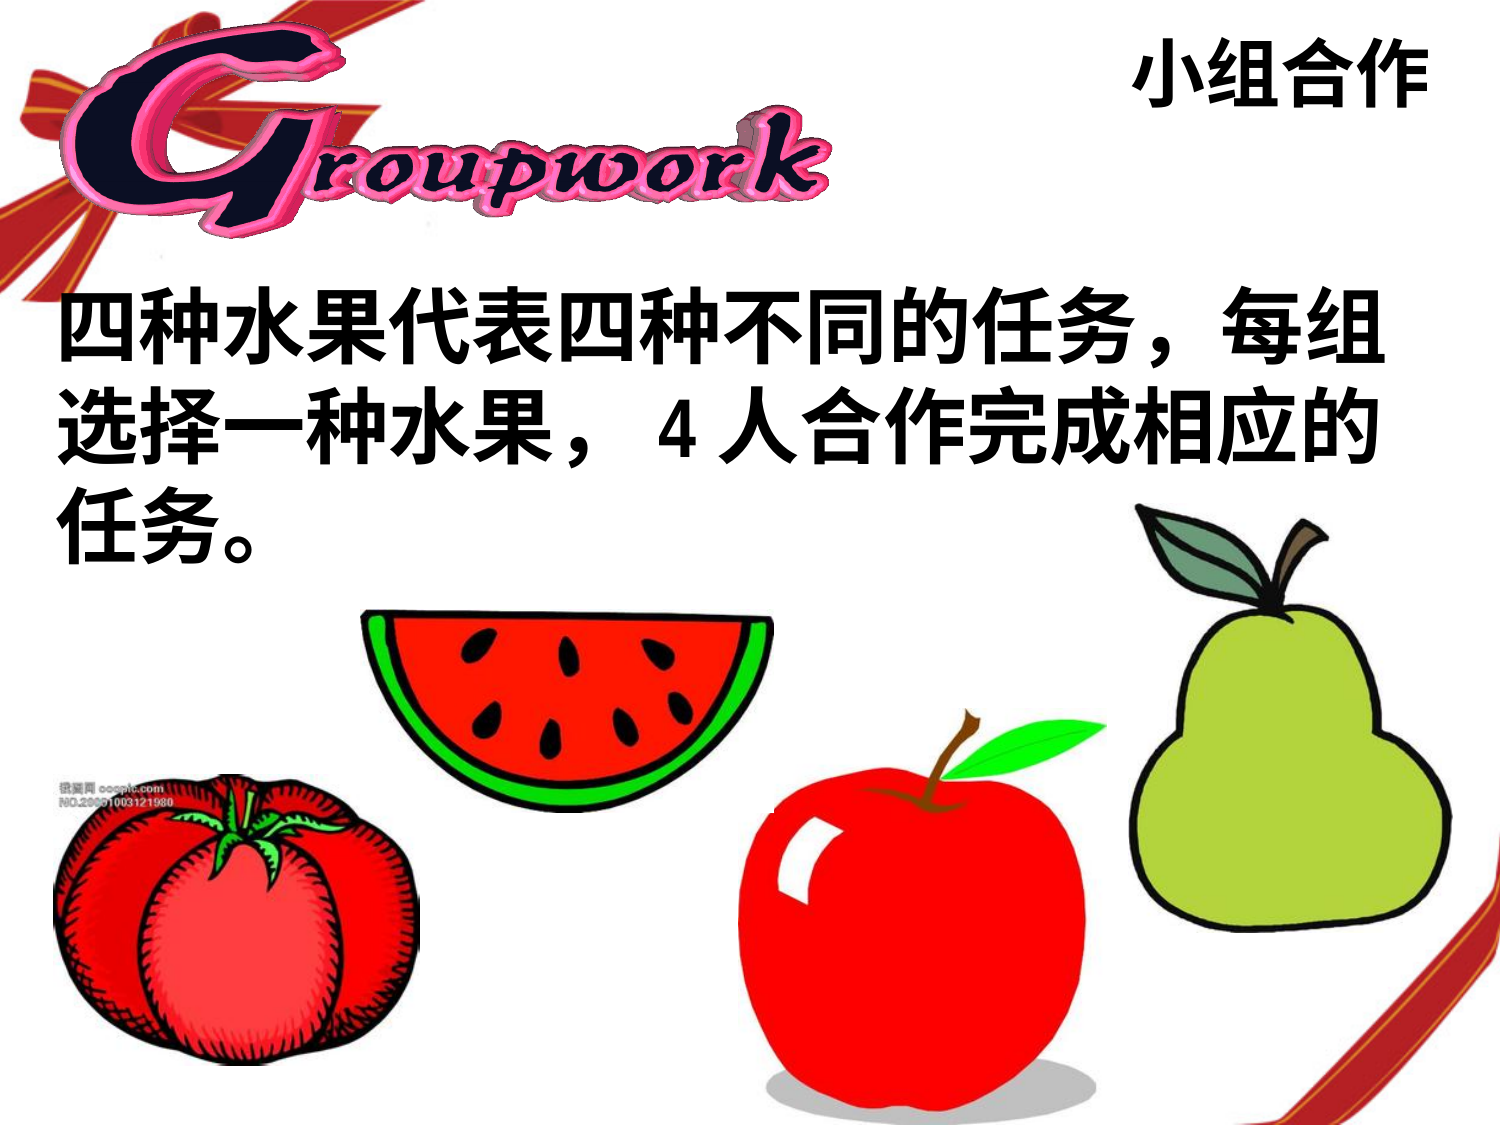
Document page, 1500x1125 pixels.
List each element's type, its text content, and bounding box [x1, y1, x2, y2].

text_box 四种水果代表四种不同的任务，每组选择一种水果，4人合作完成相应的任务。 [41, 267, 1471, 582]
text_box 小组合作 [1116, 18, 1483, 124]
picture [0, 0, 1500, 1125]
